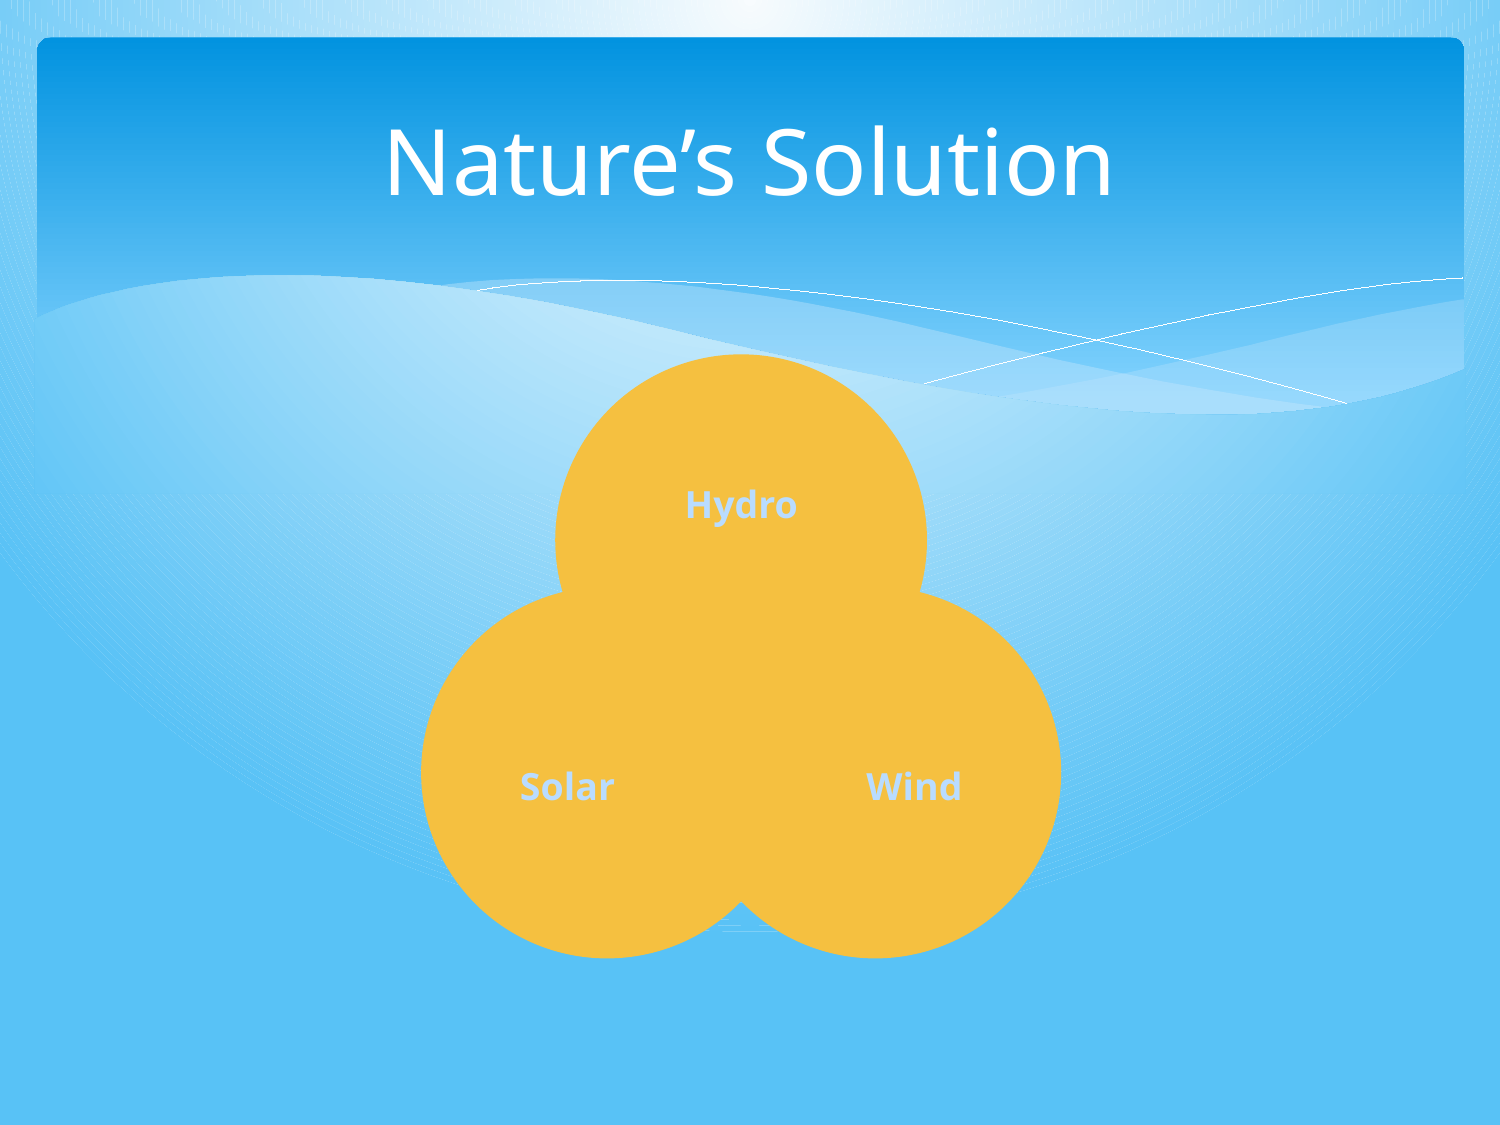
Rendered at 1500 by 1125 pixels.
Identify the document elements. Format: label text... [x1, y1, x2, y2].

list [123, 385, 1359, 1006]
title Nature’s Solution [75, 55, 1425, 261]
